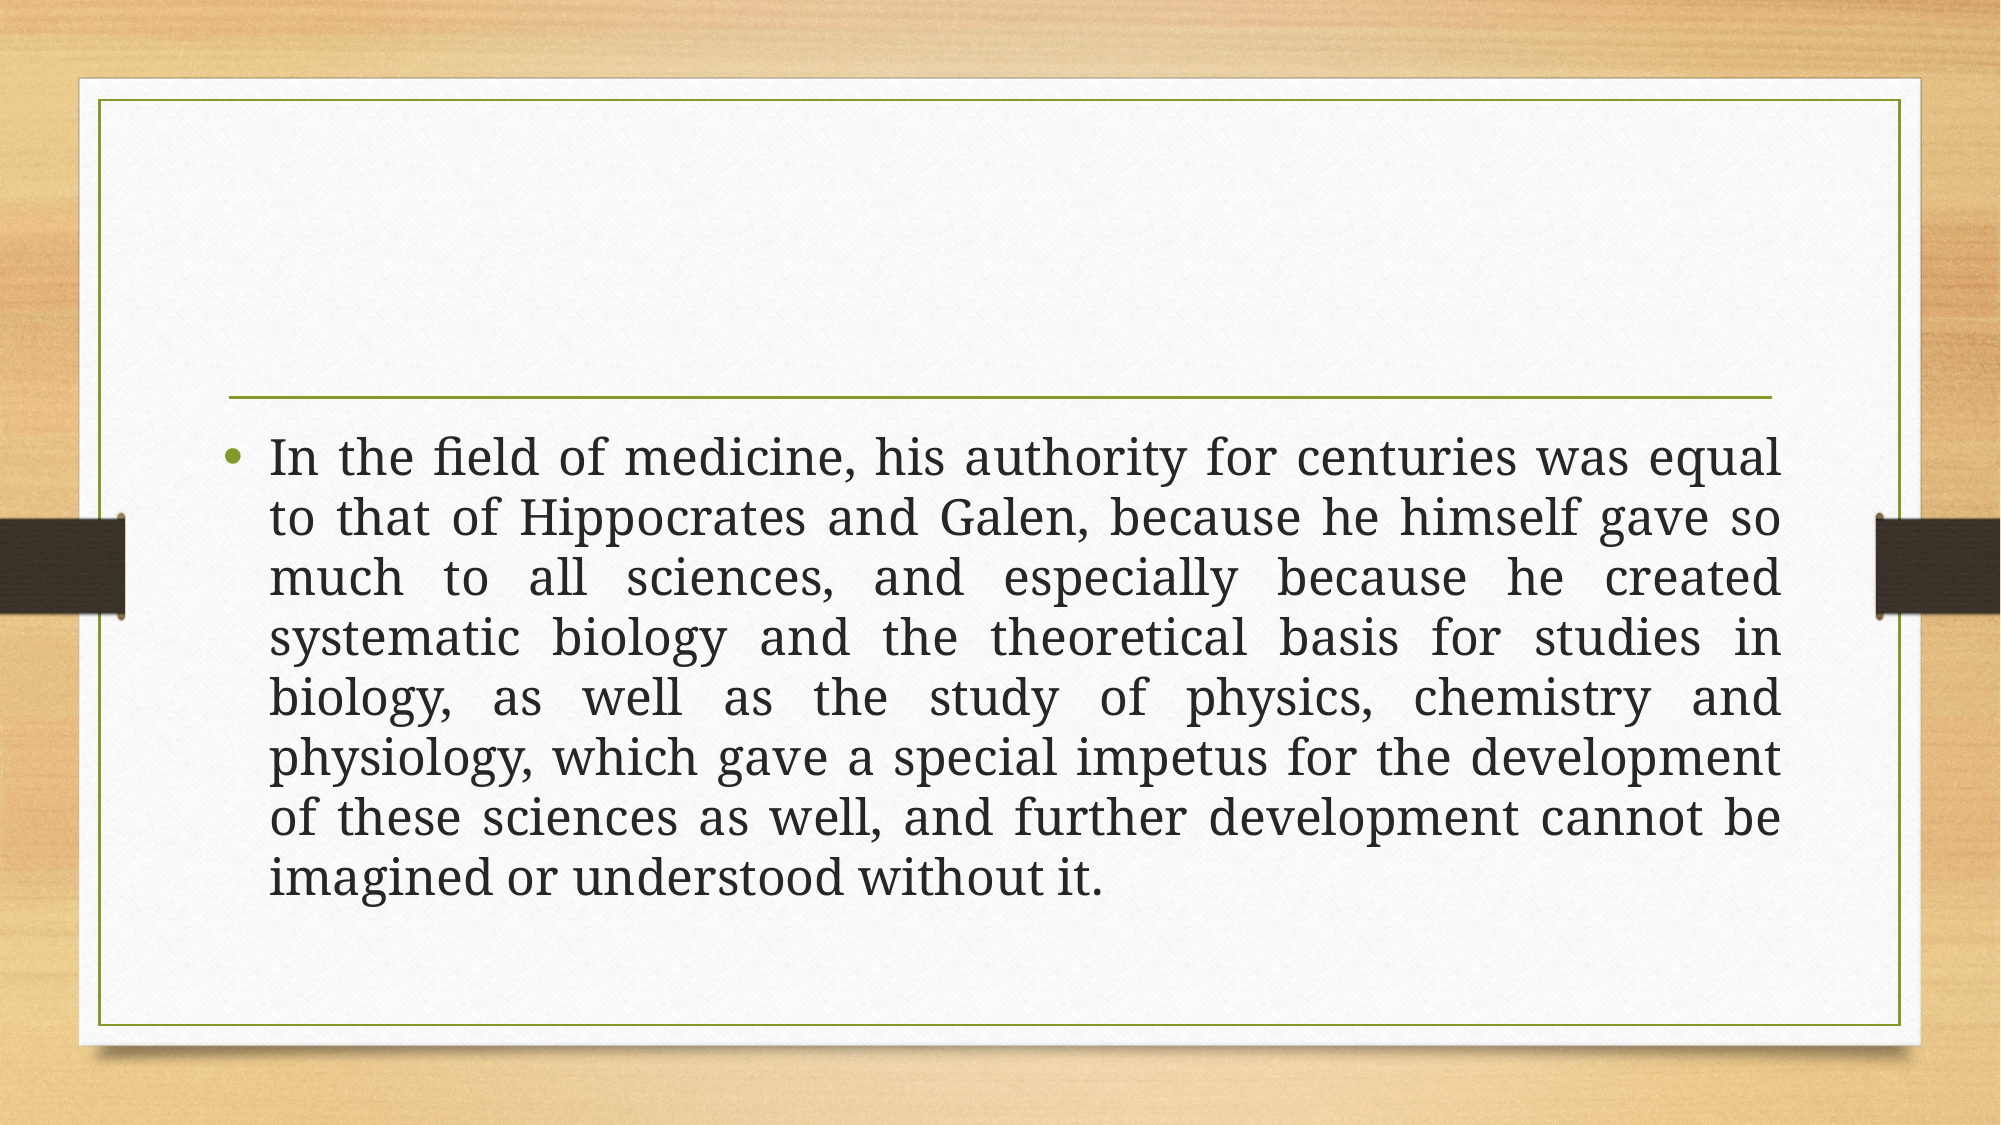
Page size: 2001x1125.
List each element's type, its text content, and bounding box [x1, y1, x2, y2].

picture [0, 0, 2001, 1125]
list In the field of medicine, his authority for centuries was equal to that of Hippocrates and Galen, because he himself gave so much to all sciences, and especially because he created systematic biology and the theoretical basis for studies in biology, as well as the study of physics, chemistry and physiology, which gave a special impetus for the development of these sciences as well, and further development cannot be imagined or understood without it. [207, 417, 1798, 973]
